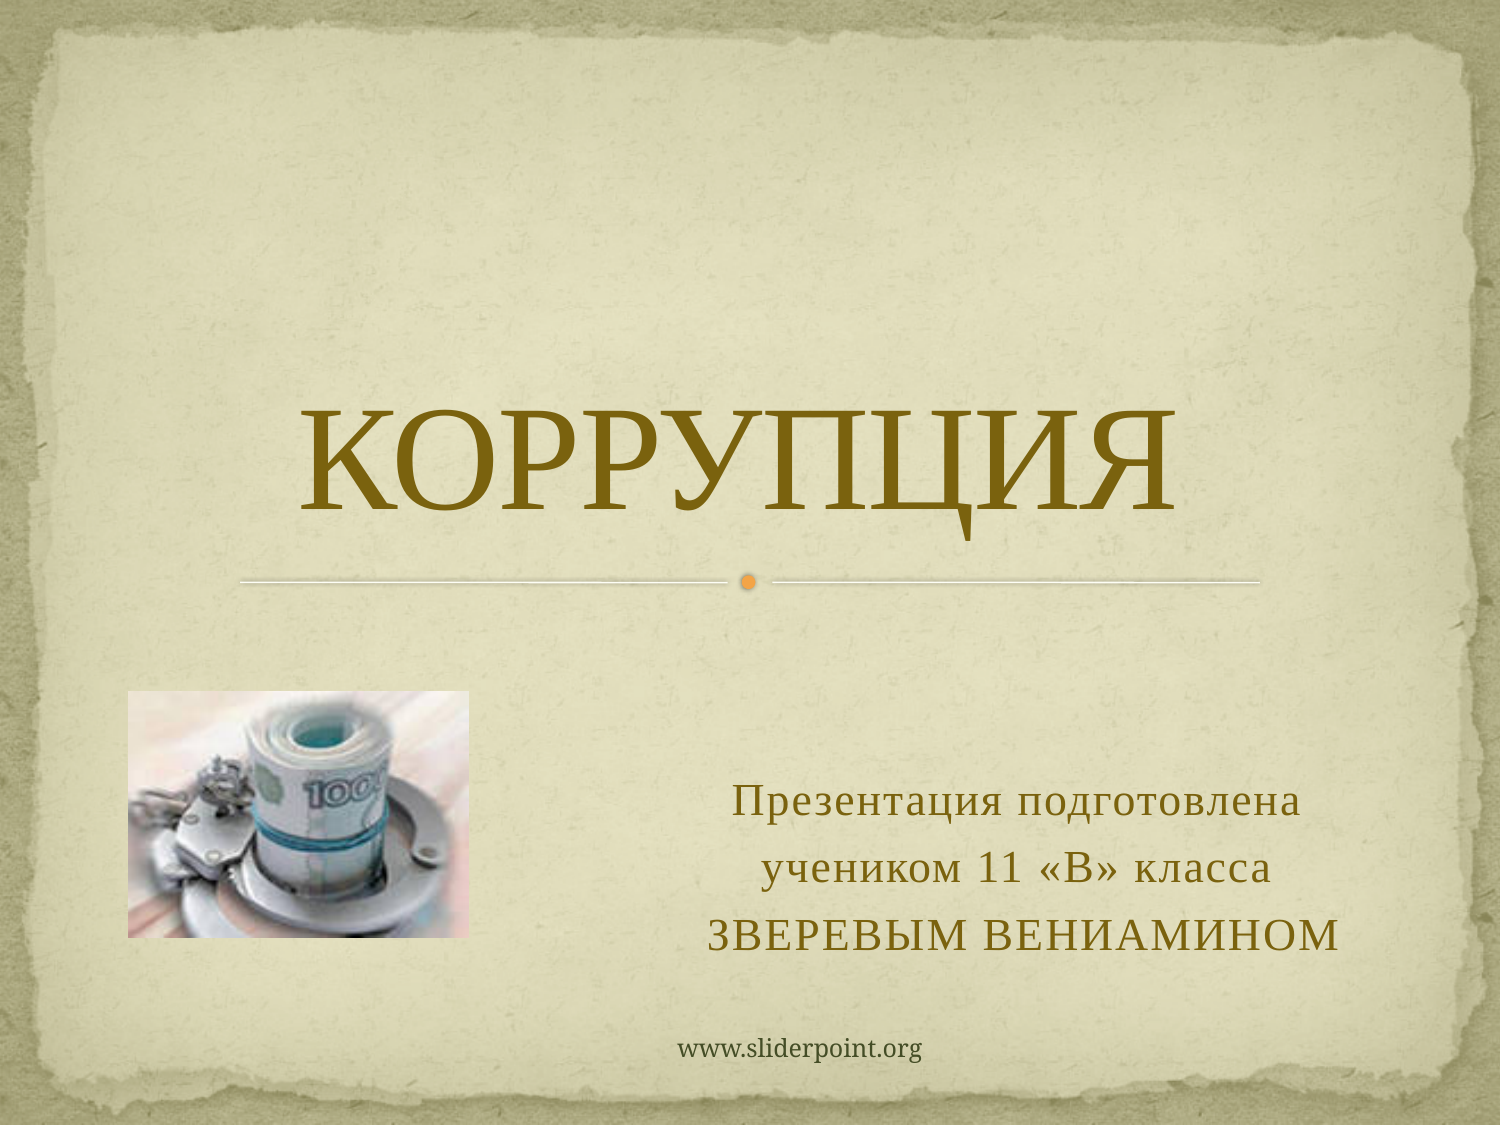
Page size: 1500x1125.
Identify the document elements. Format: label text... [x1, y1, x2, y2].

subtitle Презентация подготовлена учеником 11 «В» класса ЗВЕРЕВЫМ ВЕНИАМИНОМ [609, 761, 1438, 1032]
footer www.sliderpoint.org [350, 1017, 938, 1081]
picture [128, 691, 469, 938]
title КОРРУПЦИЯ [74, 292, 1438, 727]
